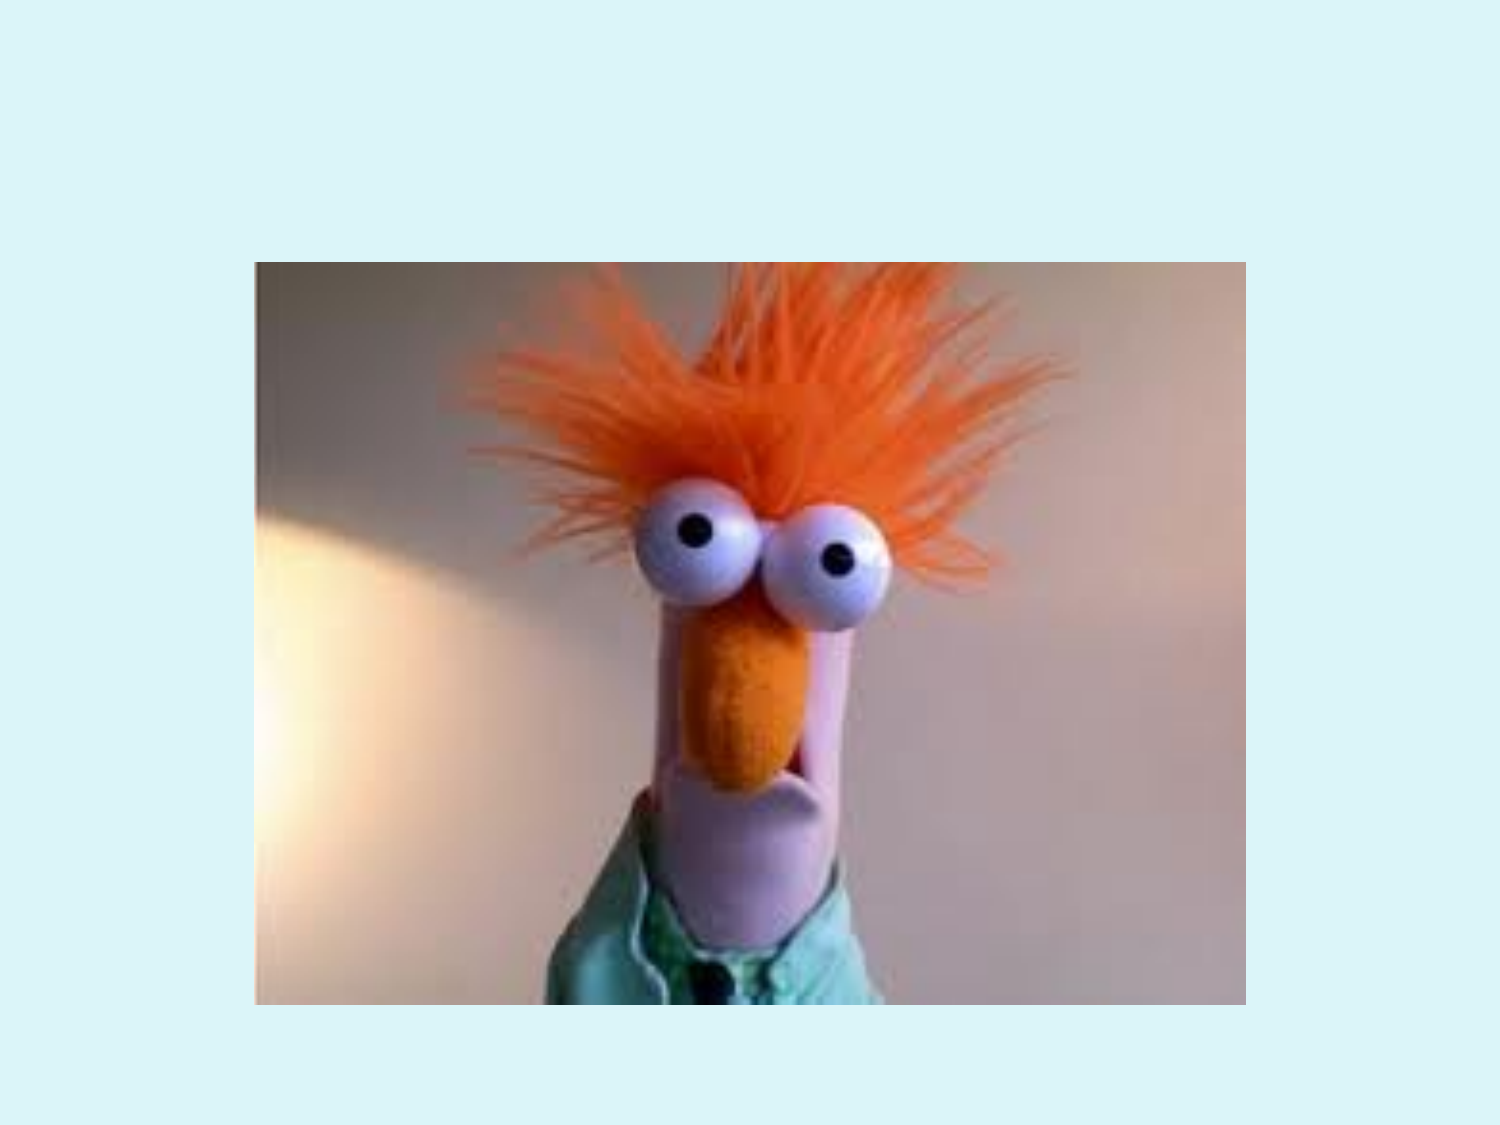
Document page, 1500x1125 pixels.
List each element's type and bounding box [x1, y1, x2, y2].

list [74, 262, 1426, 1006]
